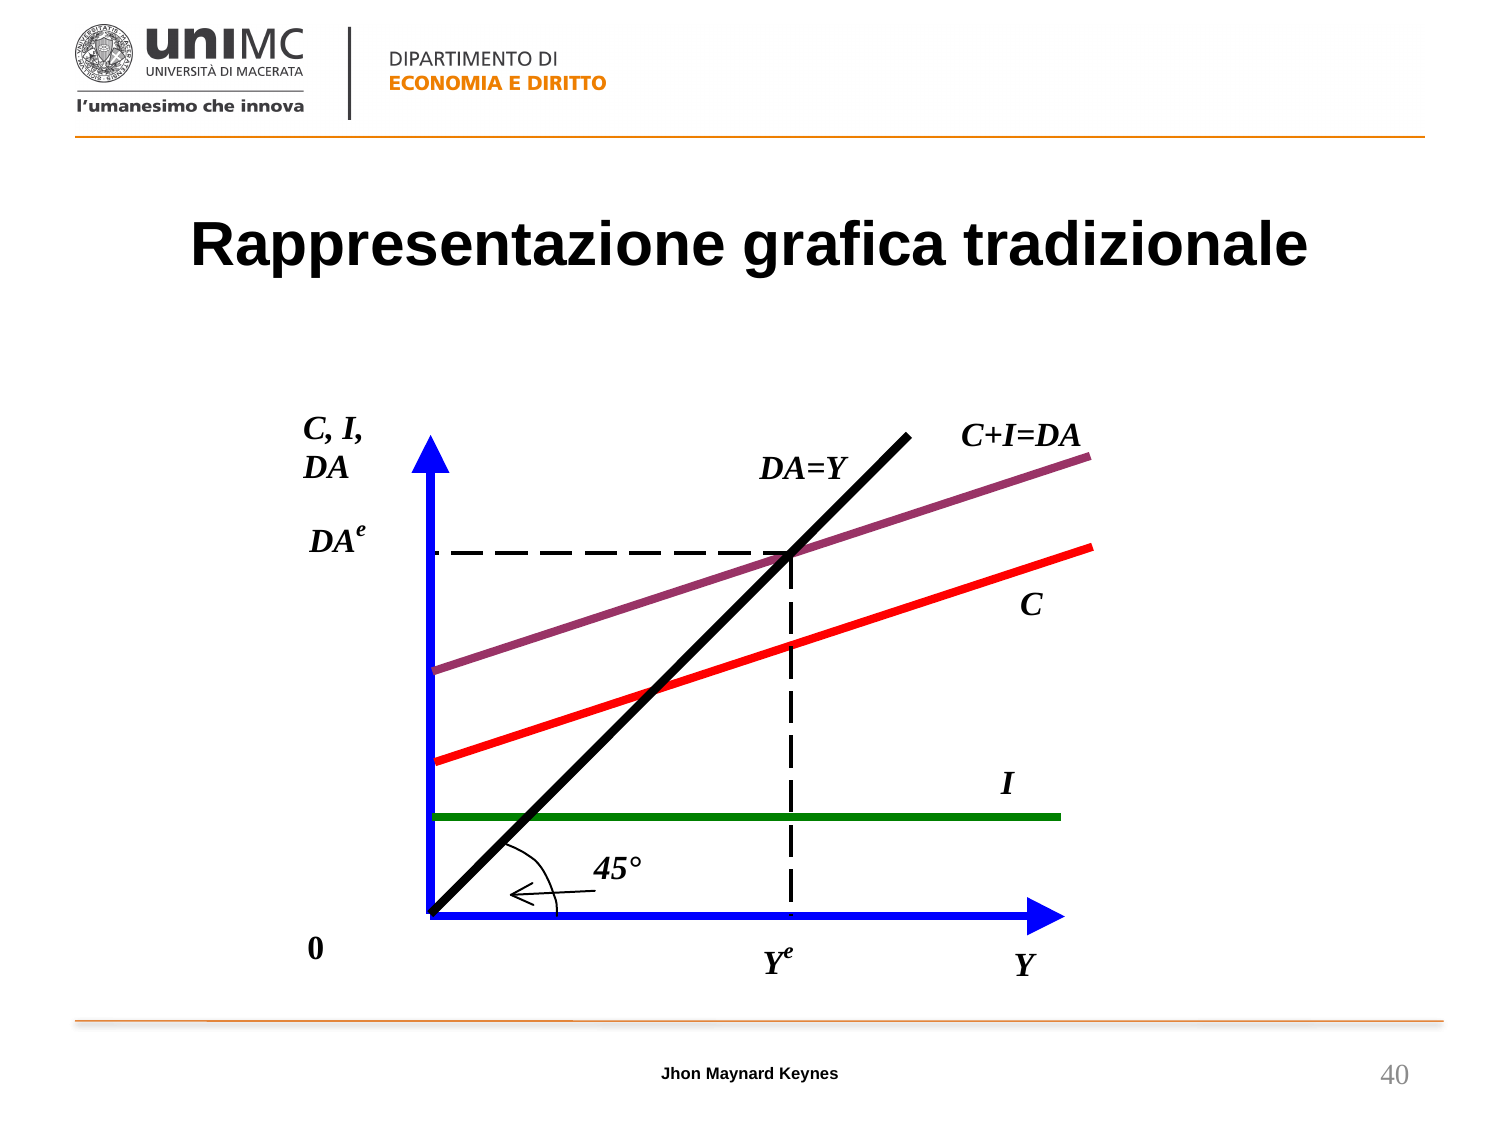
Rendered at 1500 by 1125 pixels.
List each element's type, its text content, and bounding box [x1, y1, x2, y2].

title Rappresentazione grafica tradizionale [75, 195, 1425, 287]
slide_number 40 [1074, 1042, 1425, 1103]
picture [75, 24, 1425, 138]
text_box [282, 398, 1137, 1043]
footer Jhon Maynard Keynes [512, 1052, 988, 1103]
